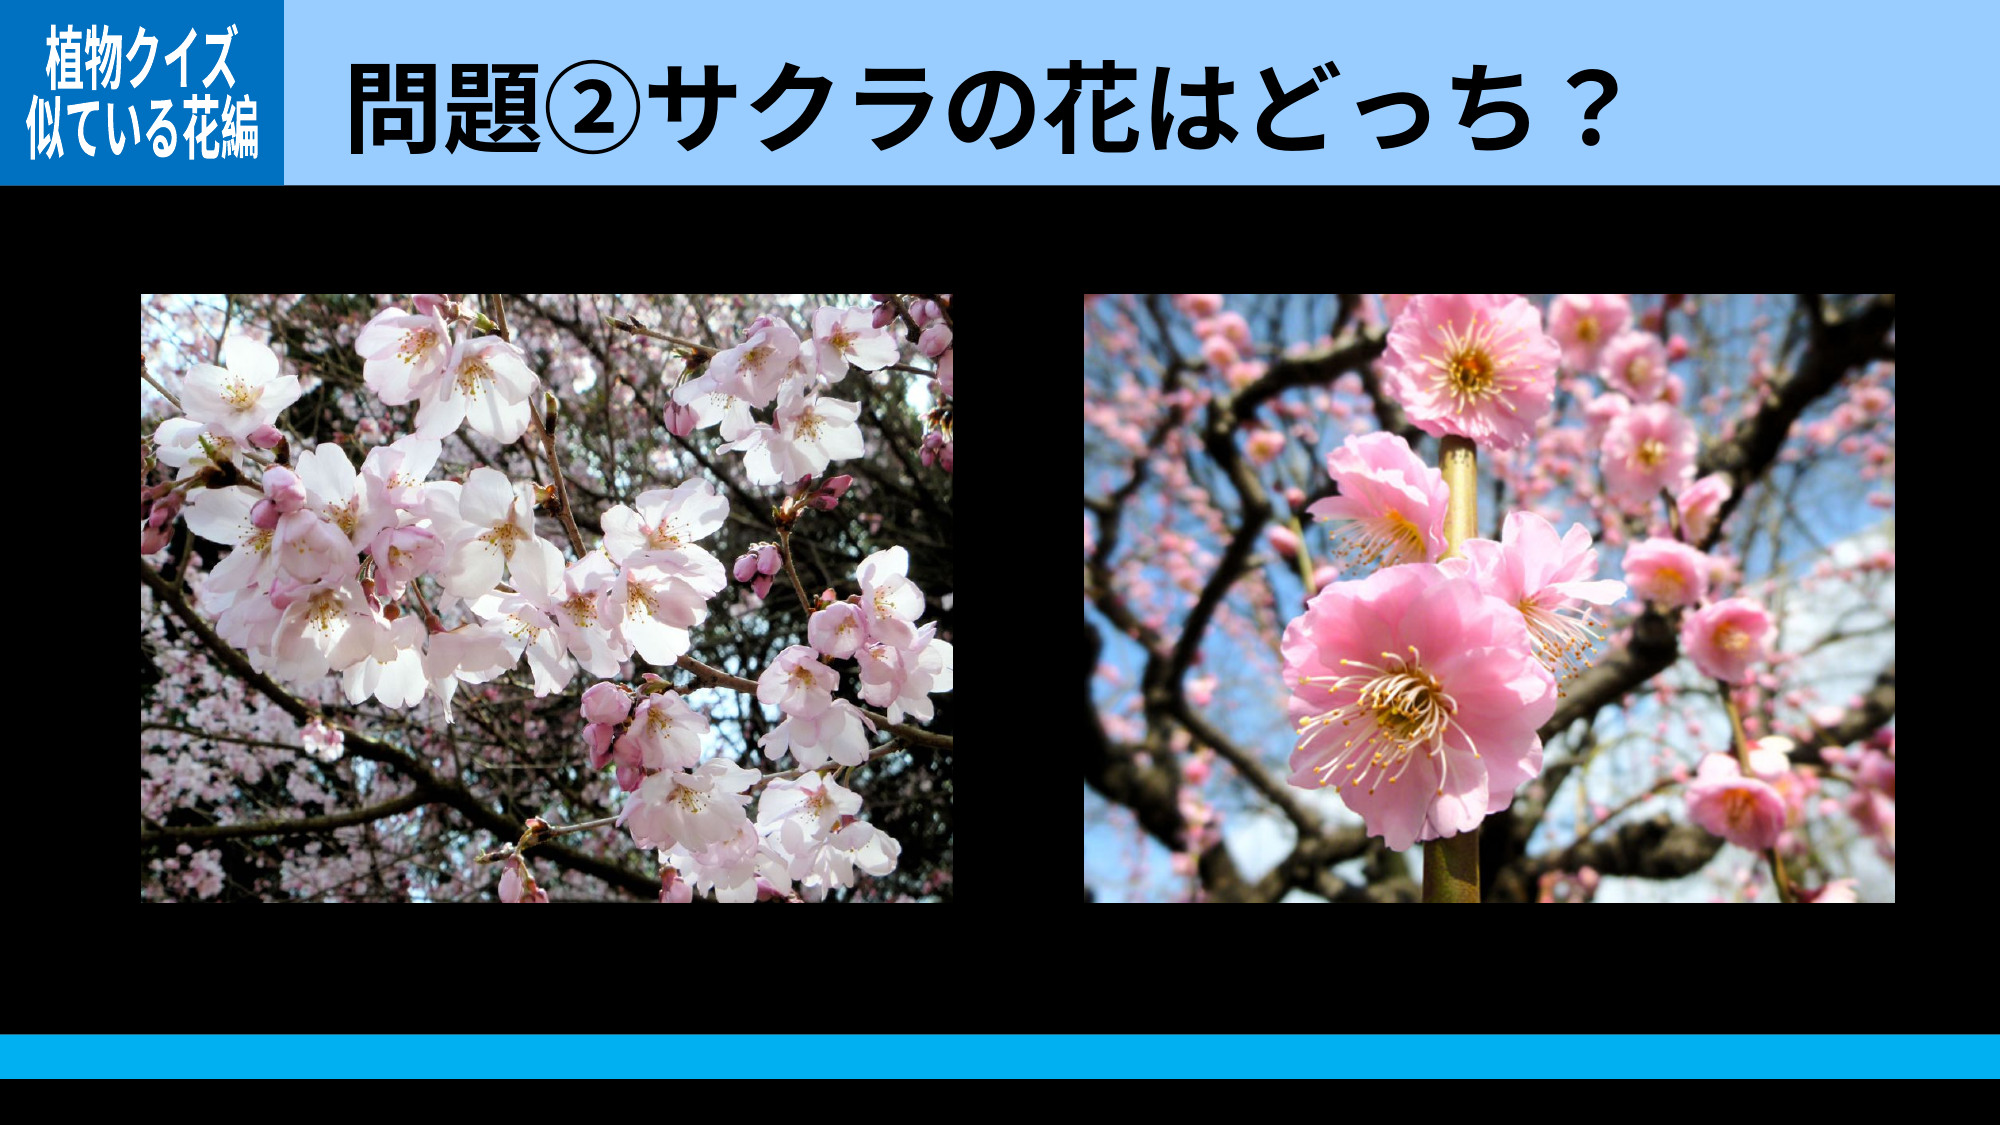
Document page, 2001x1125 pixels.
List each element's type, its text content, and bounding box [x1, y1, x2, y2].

text_box [0, 1034, 2000, 1079]
picture [141, 294, 953, 903]
picture [1084, 294, 1896, 903]
text_box 問題②サクラの花はどっち？ [328, 38, 1658, 173]
